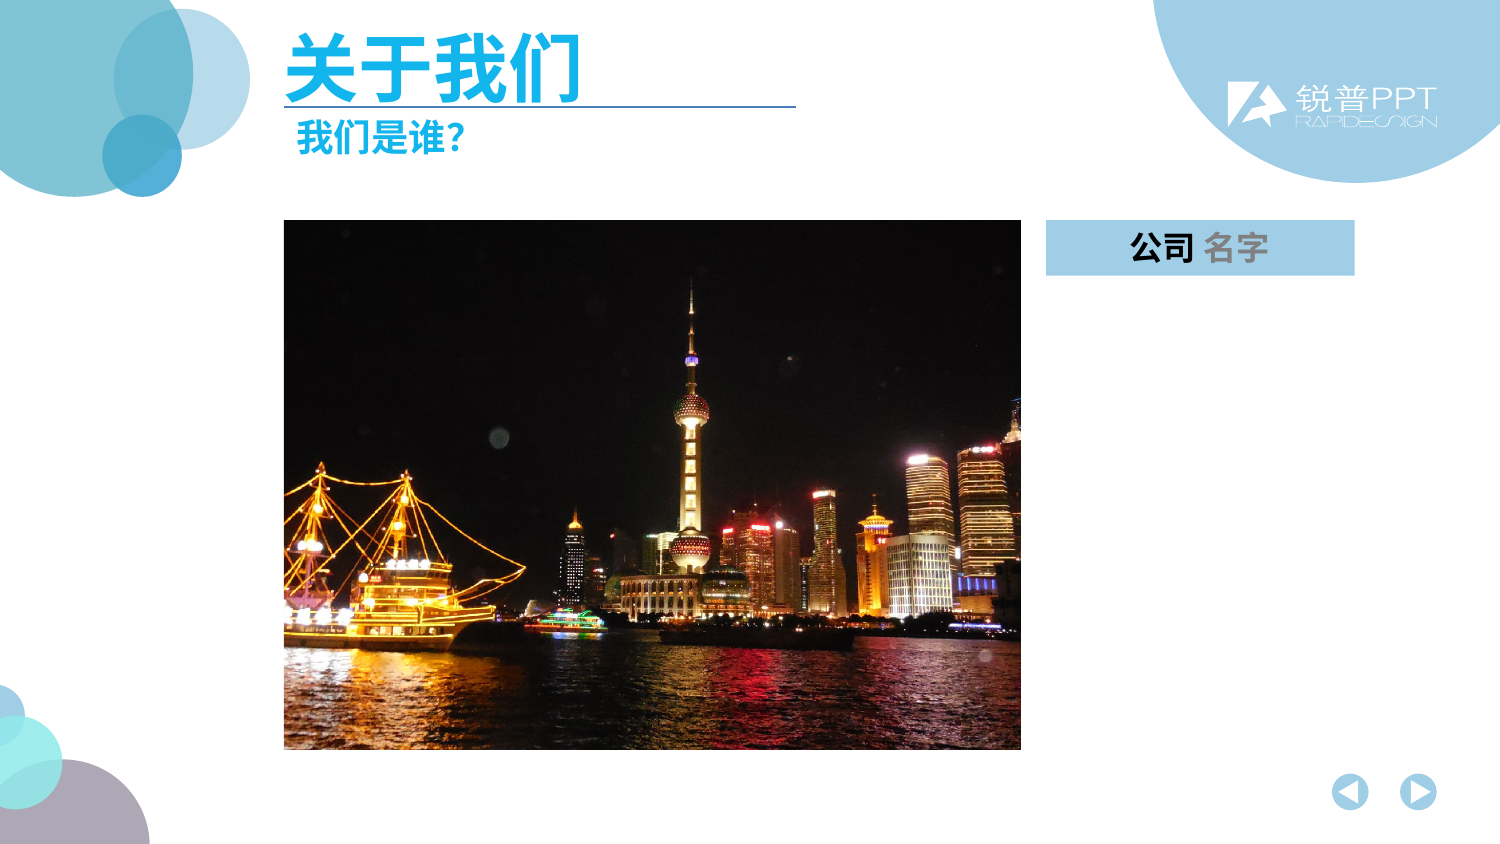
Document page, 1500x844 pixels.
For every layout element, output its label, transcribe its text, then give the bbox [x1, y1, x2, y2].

text_box 关于我们 [269, 14, 995, 119]
text_box [1044, 218, 1357, 278]
text_box 公司 名字 [1045, 220, 1354, 275]
text_box 我们是谁？ [281, 106, 517, 167]
picture [283, 219, 1022, 750]
